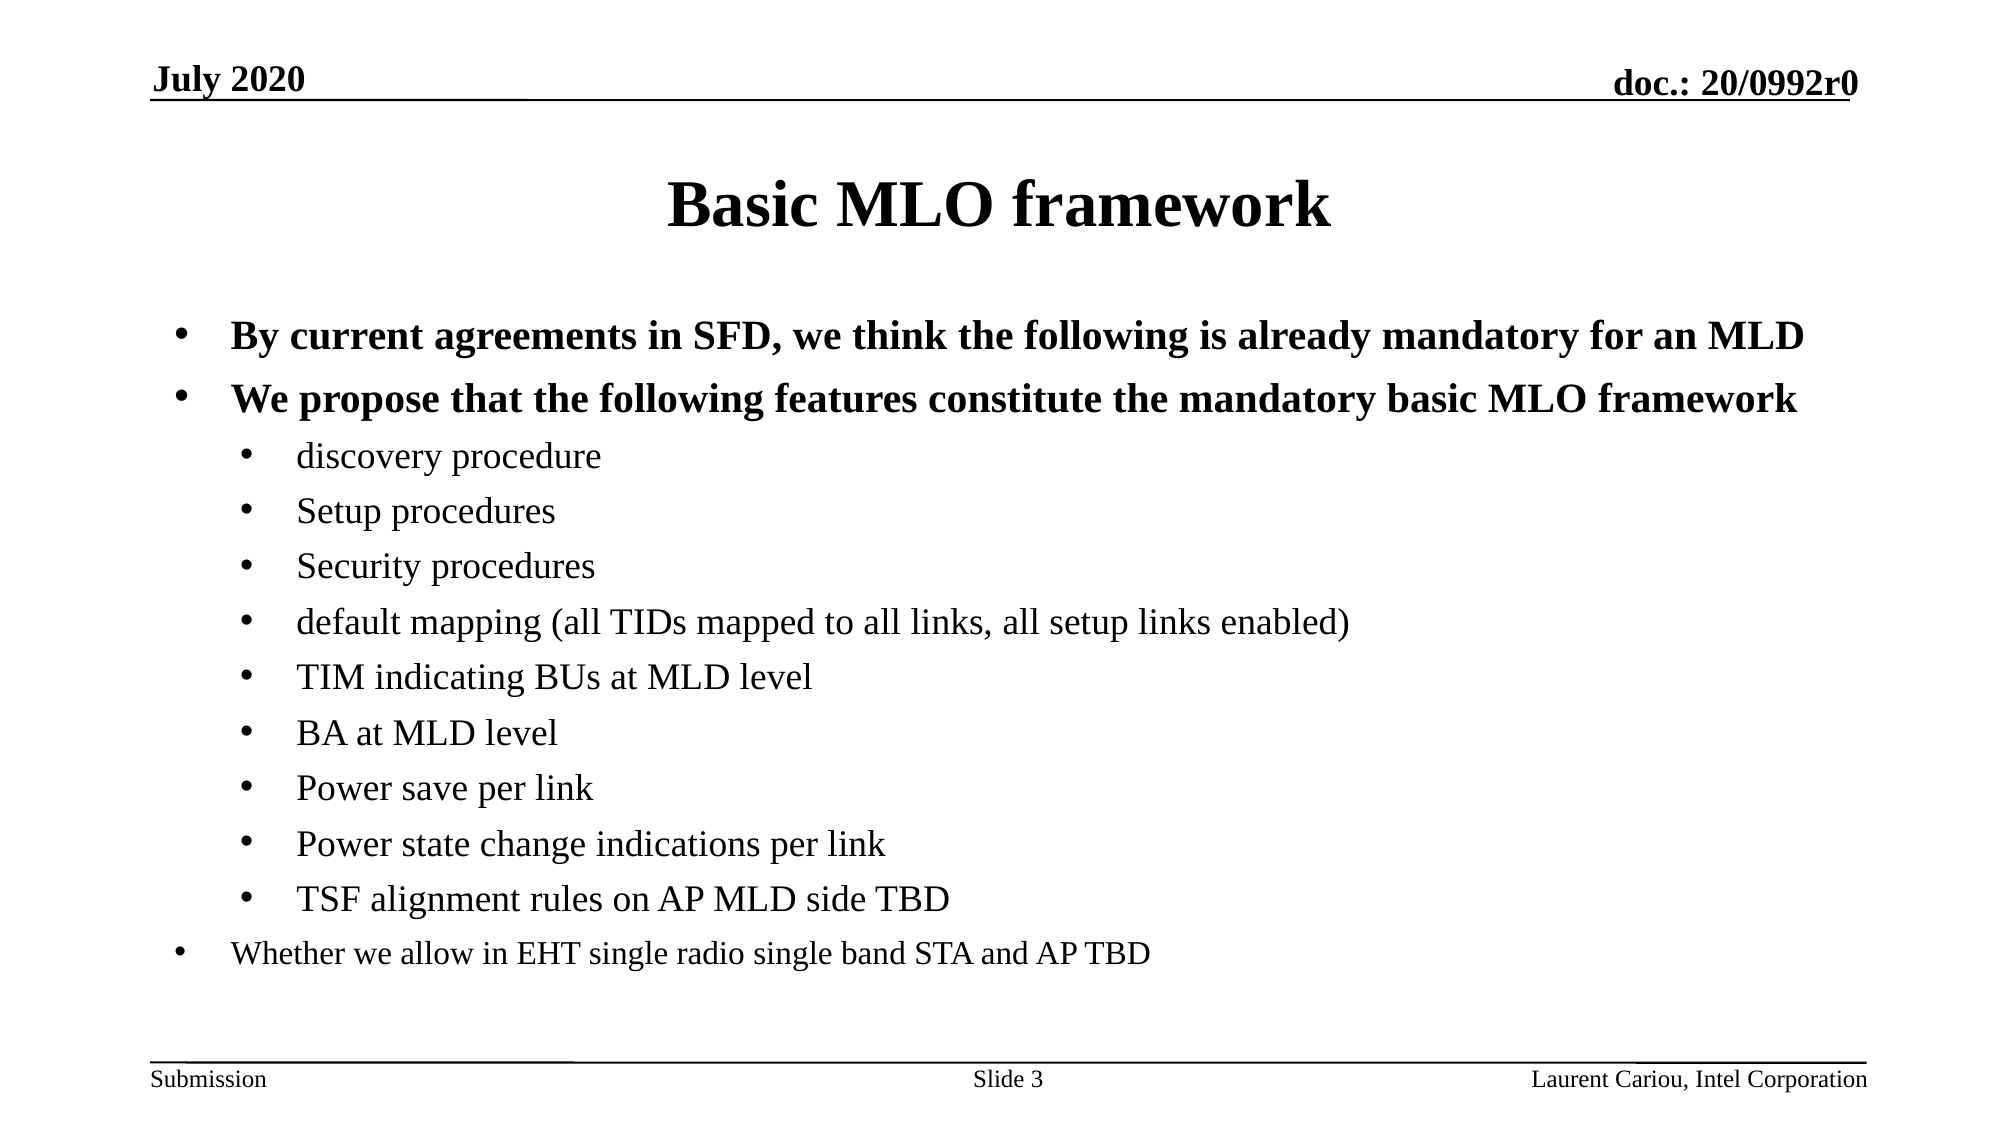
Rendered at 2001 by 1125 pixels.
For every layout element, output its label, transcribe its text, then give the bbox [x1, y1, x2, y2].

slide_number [152, 54, 563, 100]
title Basic MLO framework [149, 112, 1850, 288]
footer Laurent Cariou, Intel Corporation [1171, 1061, 1869, 1093]
slide_number Slide 3 [950, 1061, 1067, 1123]
list By current agreements in SFD, we think the following is already mandatory for an MLD We propose that the following features constitute the mandatory basic MLO framework discovery procedure Setup procedures Security procedures default mapping (all TIDs mapped to all links, all setup links enabled) TIM indicating BUs at MLD level BA at MLD level Power save per link Power state change indications per link TSF alignment rules on AP MLD side TBD Whether we allow in EHT single radio single band STA and AP TBD [149, 299, 1850, 976]
